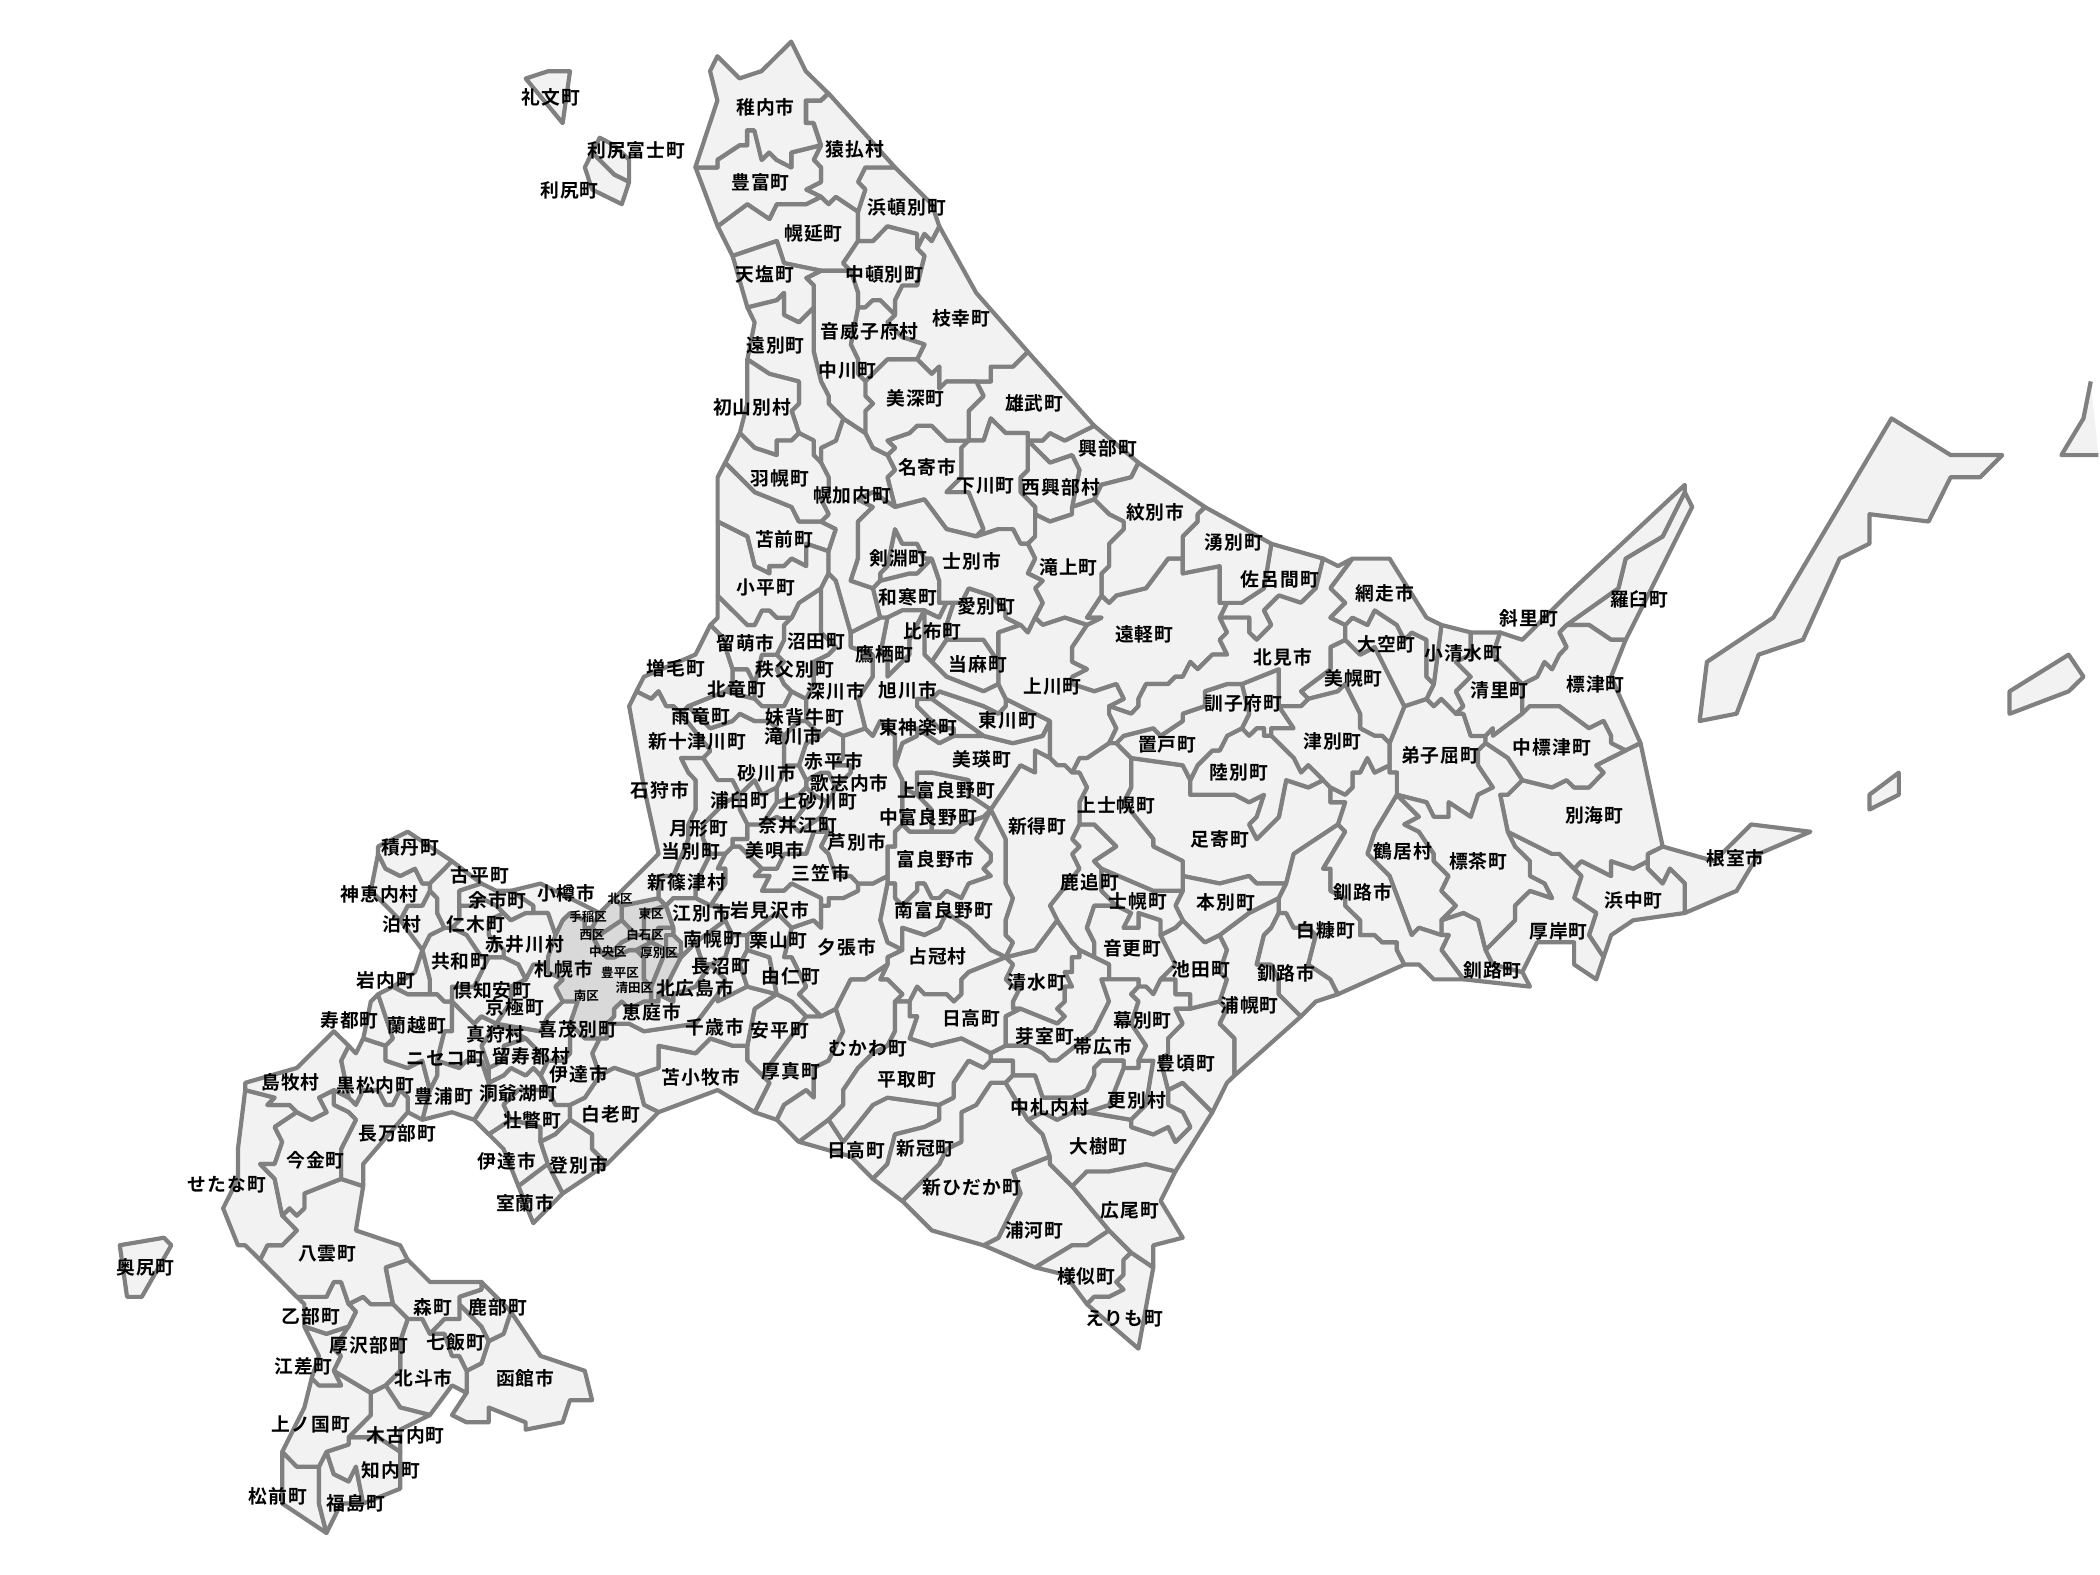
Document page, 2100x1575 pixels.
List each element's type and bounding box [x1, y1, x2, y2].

text_box [100, 41, 2099, 1534]
